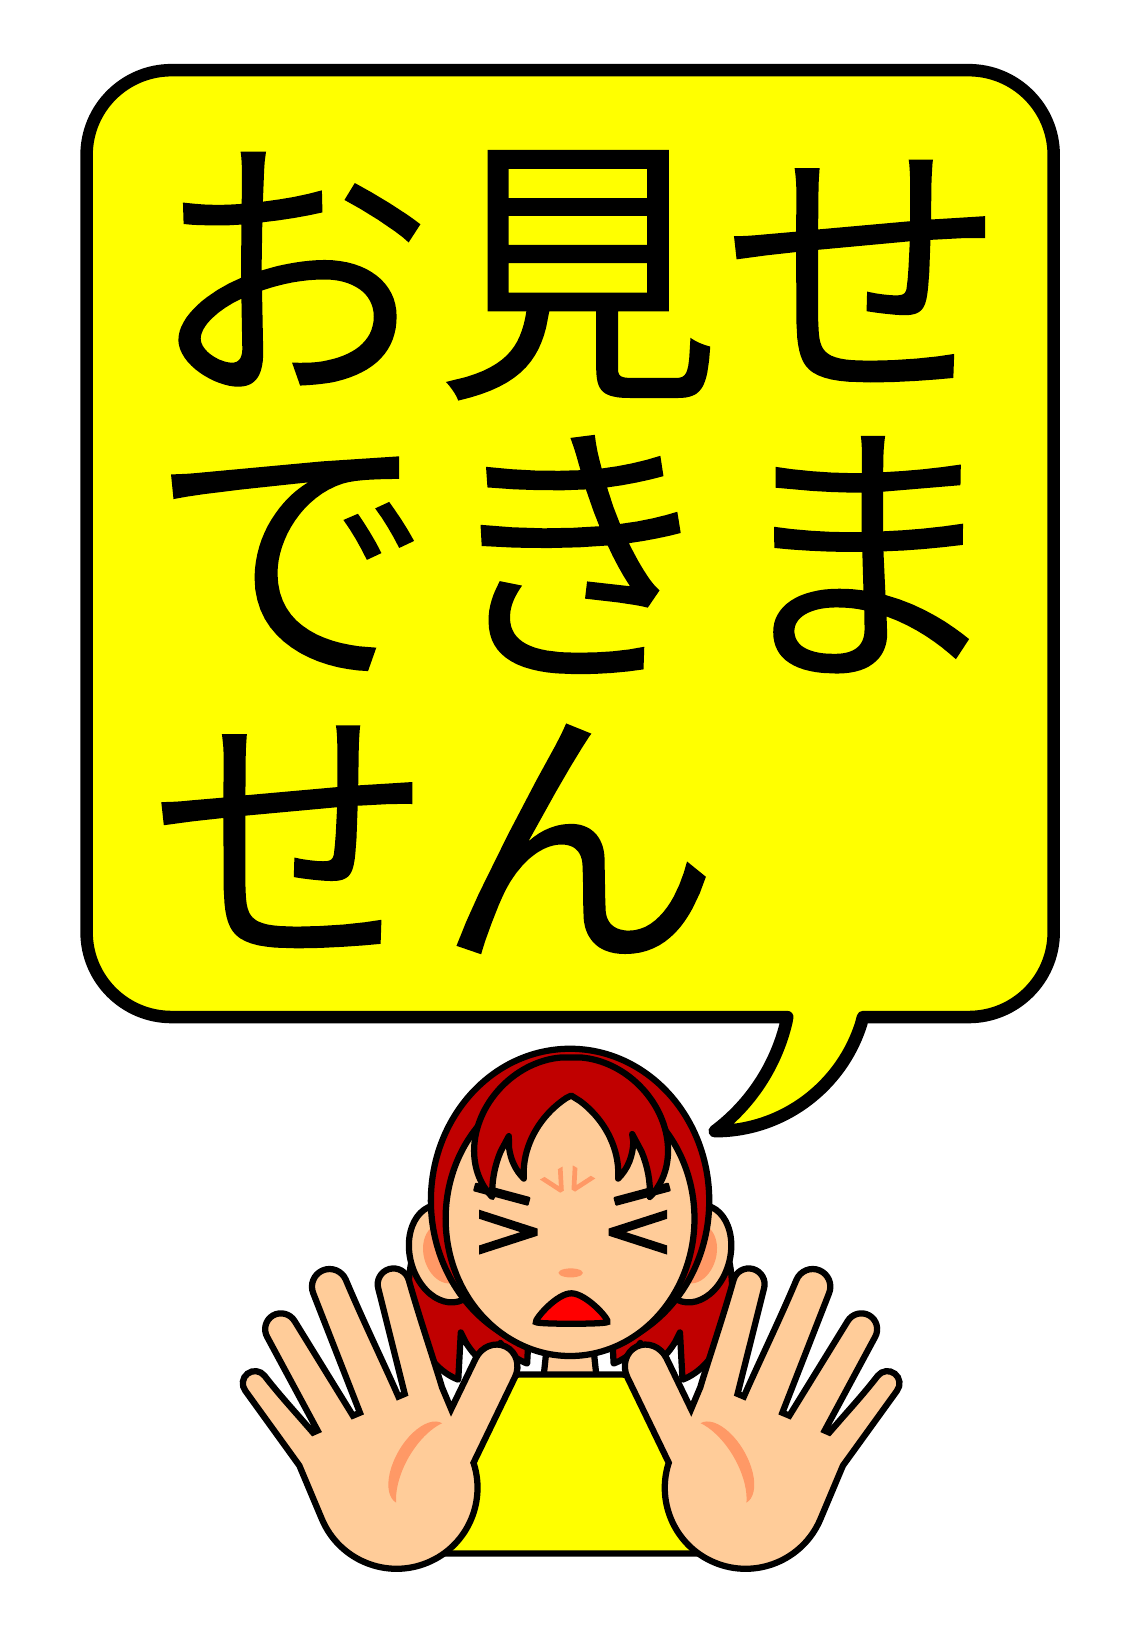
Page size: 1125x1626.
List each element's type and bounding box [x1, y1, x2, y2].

text_box [84, 68, 1056, 1047]
text_box [271, 1048, 871, 1558]
